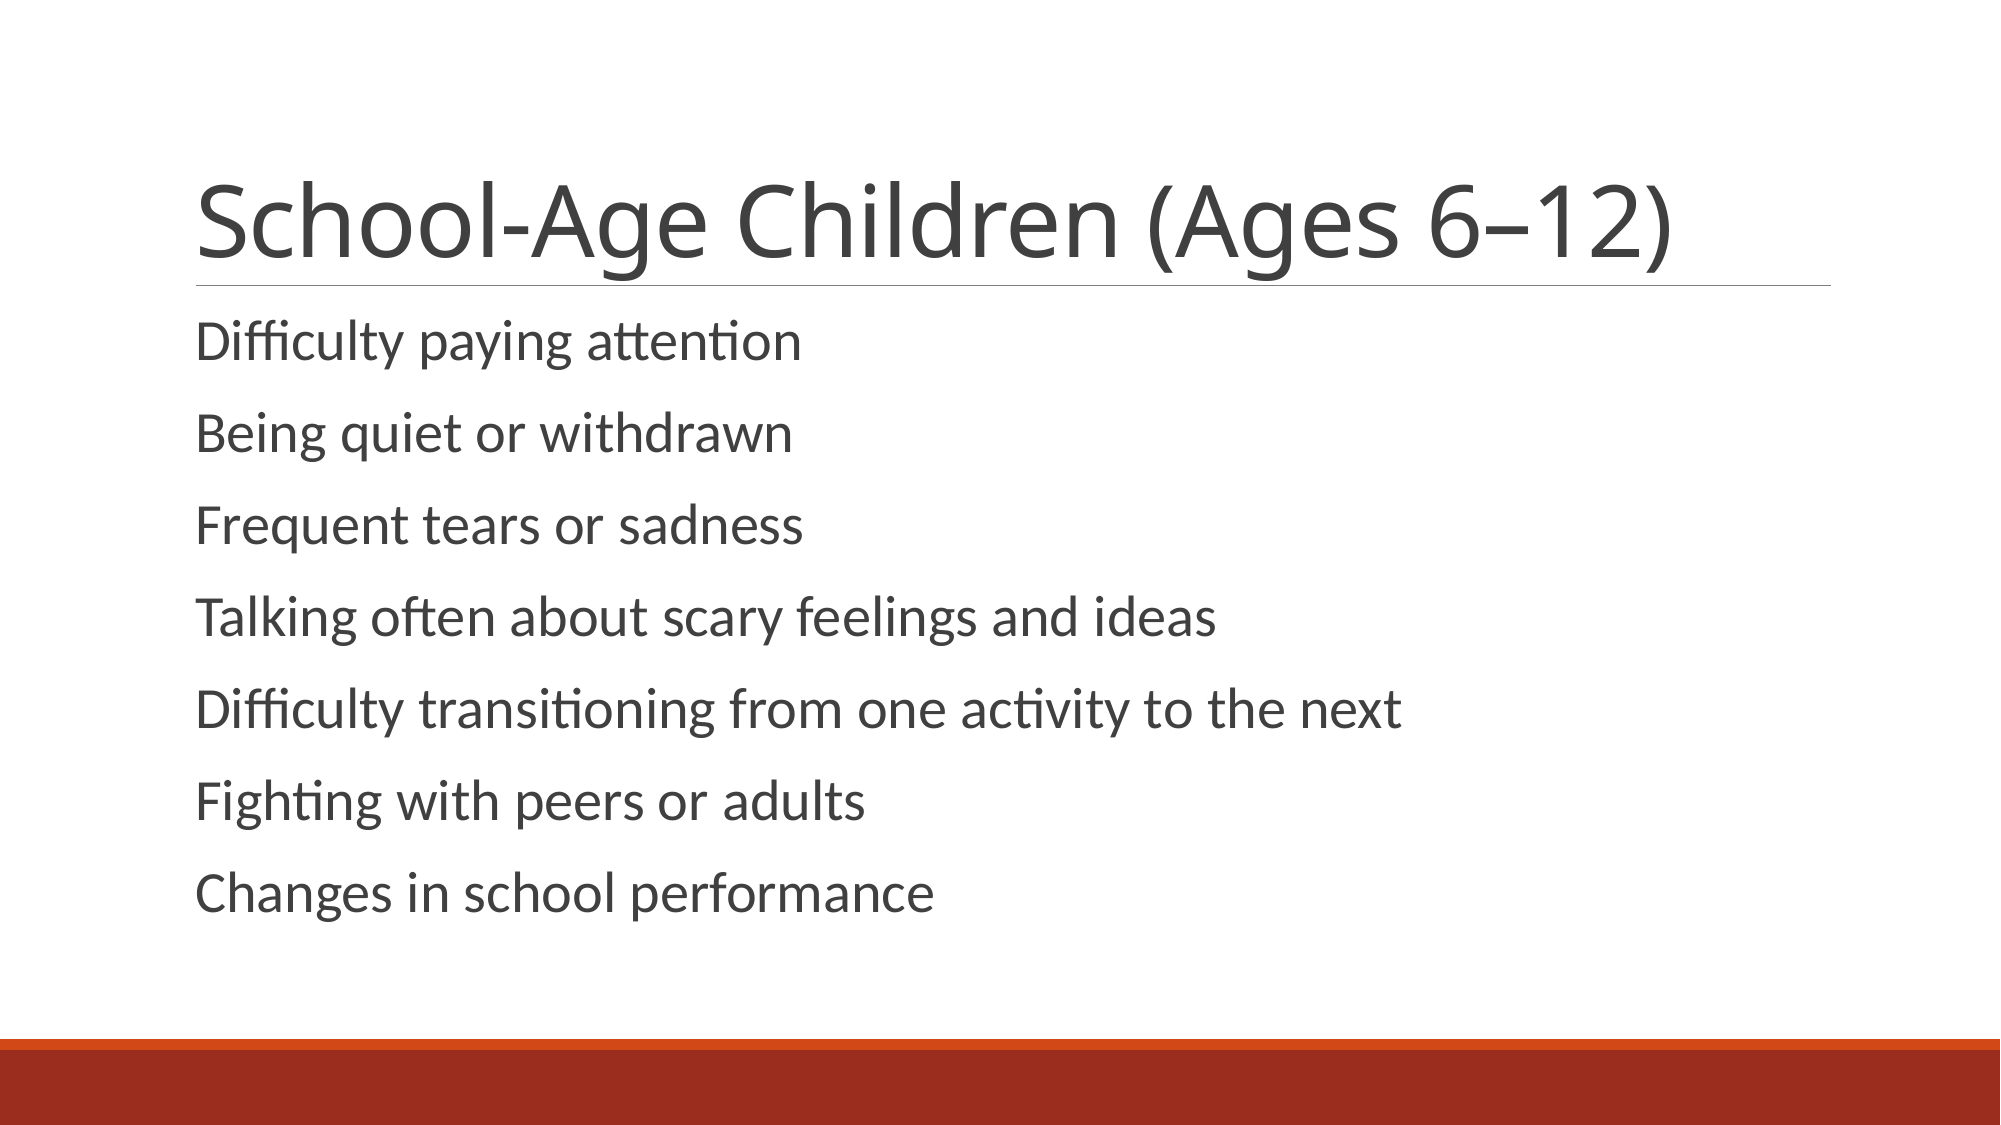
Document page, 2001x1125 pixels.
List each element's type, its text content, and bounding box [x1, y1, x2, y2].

list Difficulty paying attention Being quiet or withdrawn Frequent tears or sadness Talking often about scary feelings and ideas Difficulty transitioning from one activity to the next Fighting with peers or adults Changes in school performance [180, 302, 1830, 963]
title School-Age Children (Ages 6–12) [180, 47, 1830, 285]
